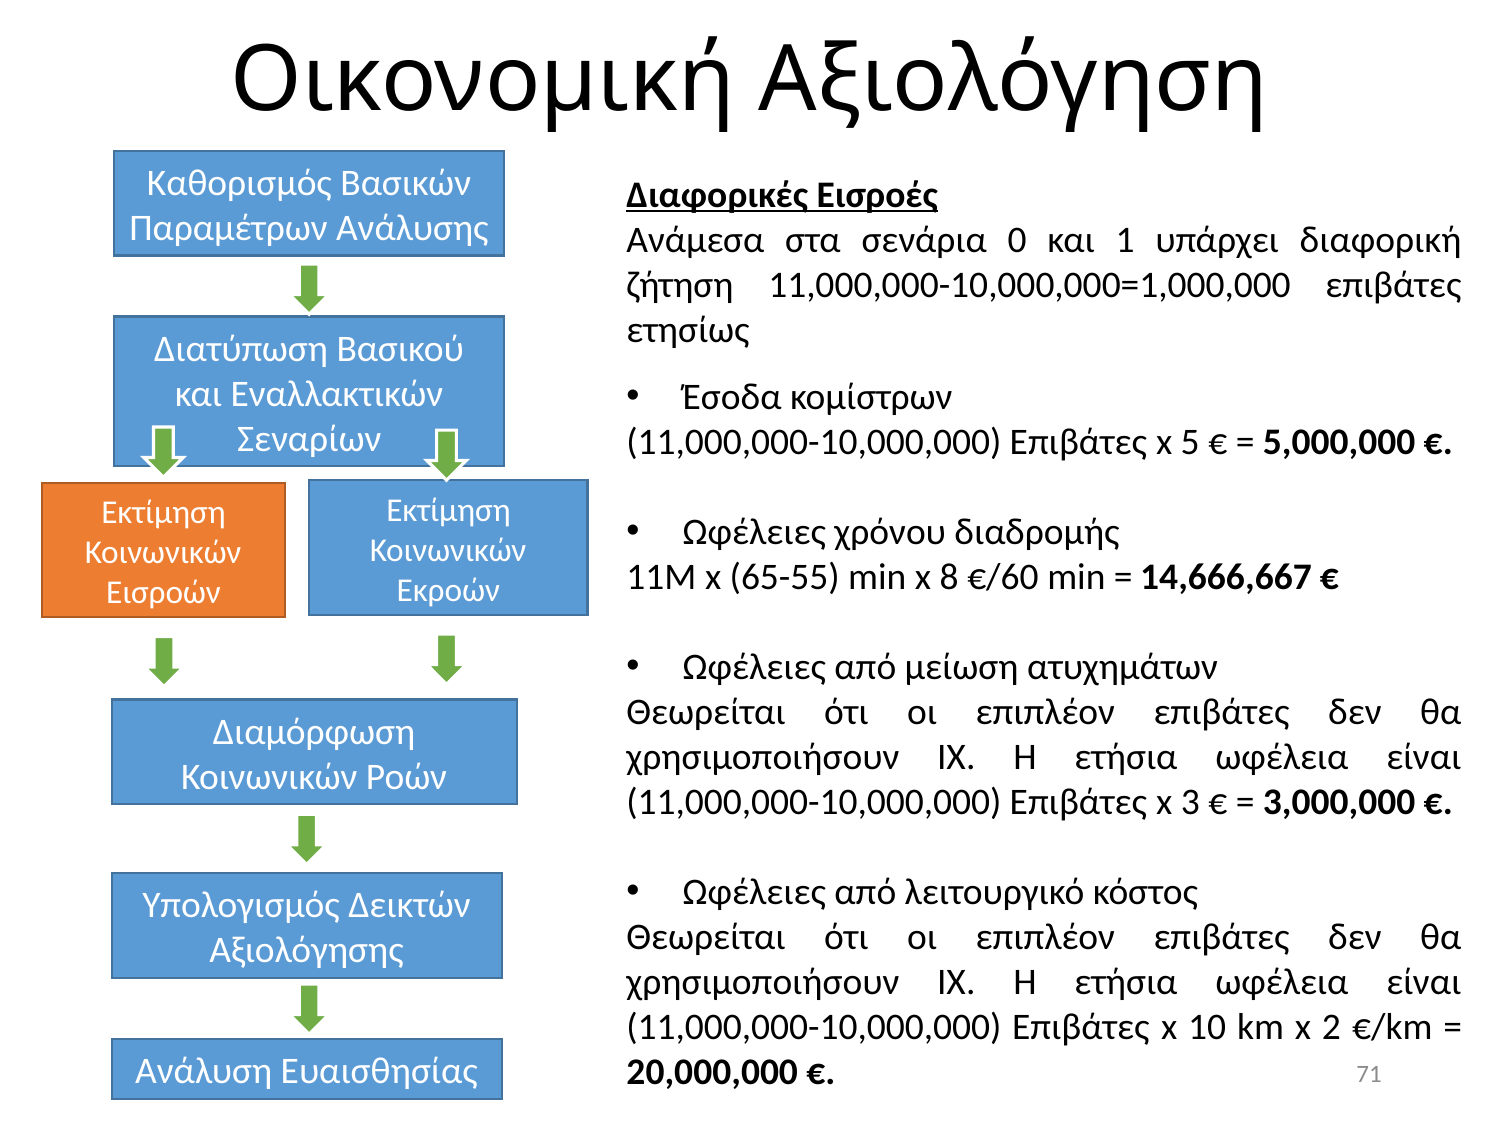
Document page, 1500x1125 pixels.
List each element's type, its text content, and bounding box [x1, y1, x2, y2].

text_box Διαφορικές Εισροές Ανάμεσα στα σενάρια 0 και 1 υπάρχει διαφορική ζήτηση 11,000,000-10,000,000=1,000,000 επιβάτες ετησίως Έσοδα κομίστρων (11,000,000-10,000,000) Επιβάτες x 5 € = 5,000,000 €. Ωφέλειες χρόνου διαδρομής 11Μ x (65-55) min x 8 €/60 min = 14,666,667 € Ωφέλειες από μείωση ατυχημάτων Θεωρείται ότι οι επιπλέον επιβάτες δεν θα χρησιμοποιήσουν ΙΧ. Η ετήσια ωφέλεια είναι (11,000,000-10,000,000) Επιβάτες x 3 € = 3,000,000 €. Ωφέλειες από λειτουργικό κόστος Θεωρείται ότι οι επιπλέον επιβάτες δεν θα χρησιμοποιήσουν ΙΧ. Η ετήσια ωφέλεια είναι (11,000,000-10,000,000) Επιβάτες x 10 km x 2 €/km = 20,000,000 €. [611, 162, 1477, 1100]
title Οικονομική Αξιολόγηση [0, 0, 1500, 161]
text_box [41, 150, 588, 1100]
